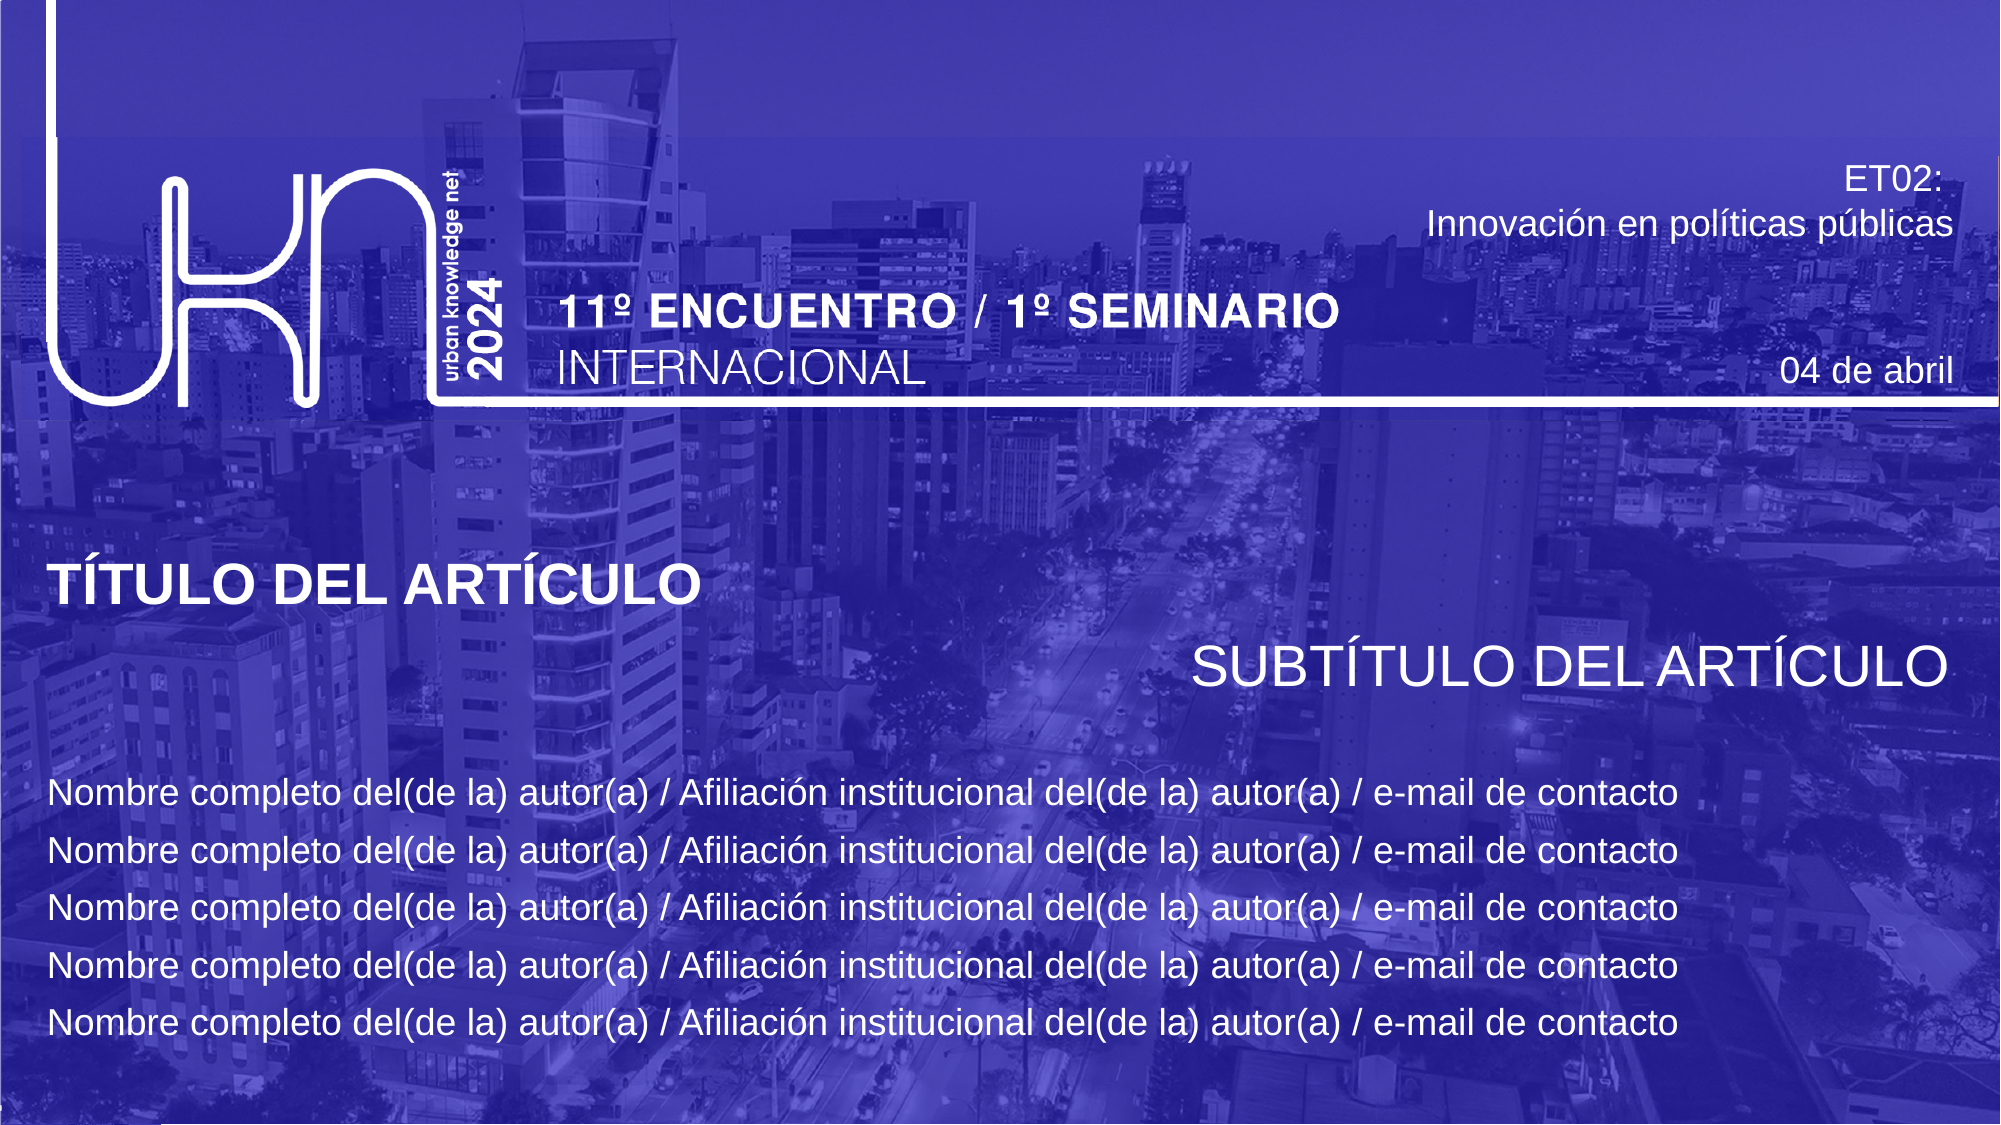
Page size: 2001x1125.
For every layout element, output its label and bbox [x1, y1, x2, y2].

text_box [20, 0, 1999, 421]
picture [1, 0, 2000, 1124]
